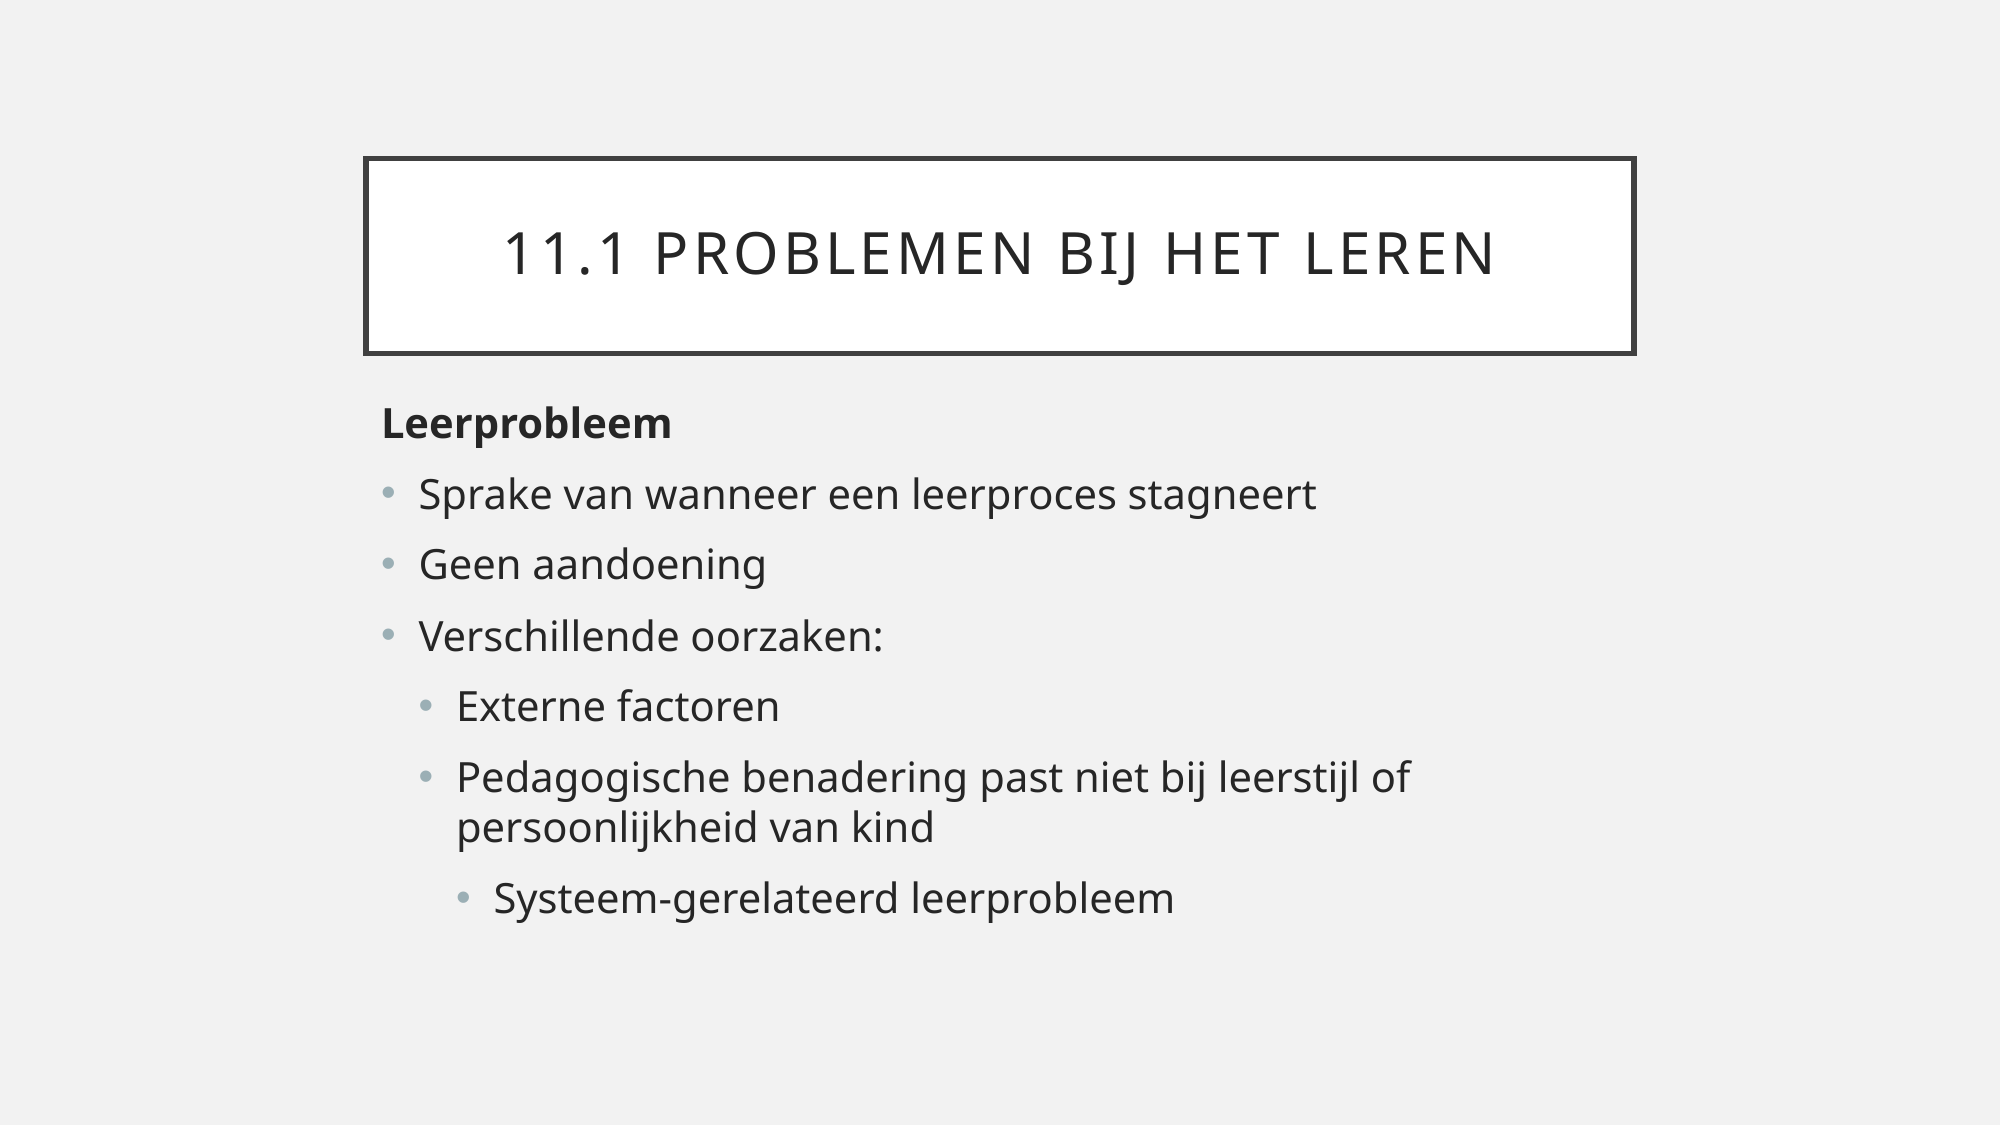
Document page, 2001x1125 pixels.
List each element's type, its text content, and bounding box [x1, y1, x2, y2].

list Leerprobleem Sprake van wanneer een leerproces stagneert Geen aandoening Verschillende oorzaken: Externe factoren Pedagogische benadering past niet bij leerstijl of persoonlijkheid van kind Systeem-gerelateerd leerprobleem [366, 388, 1634, 1049]
title 11.1 Problemen bij het leren [363, 156, 1637, 356]
